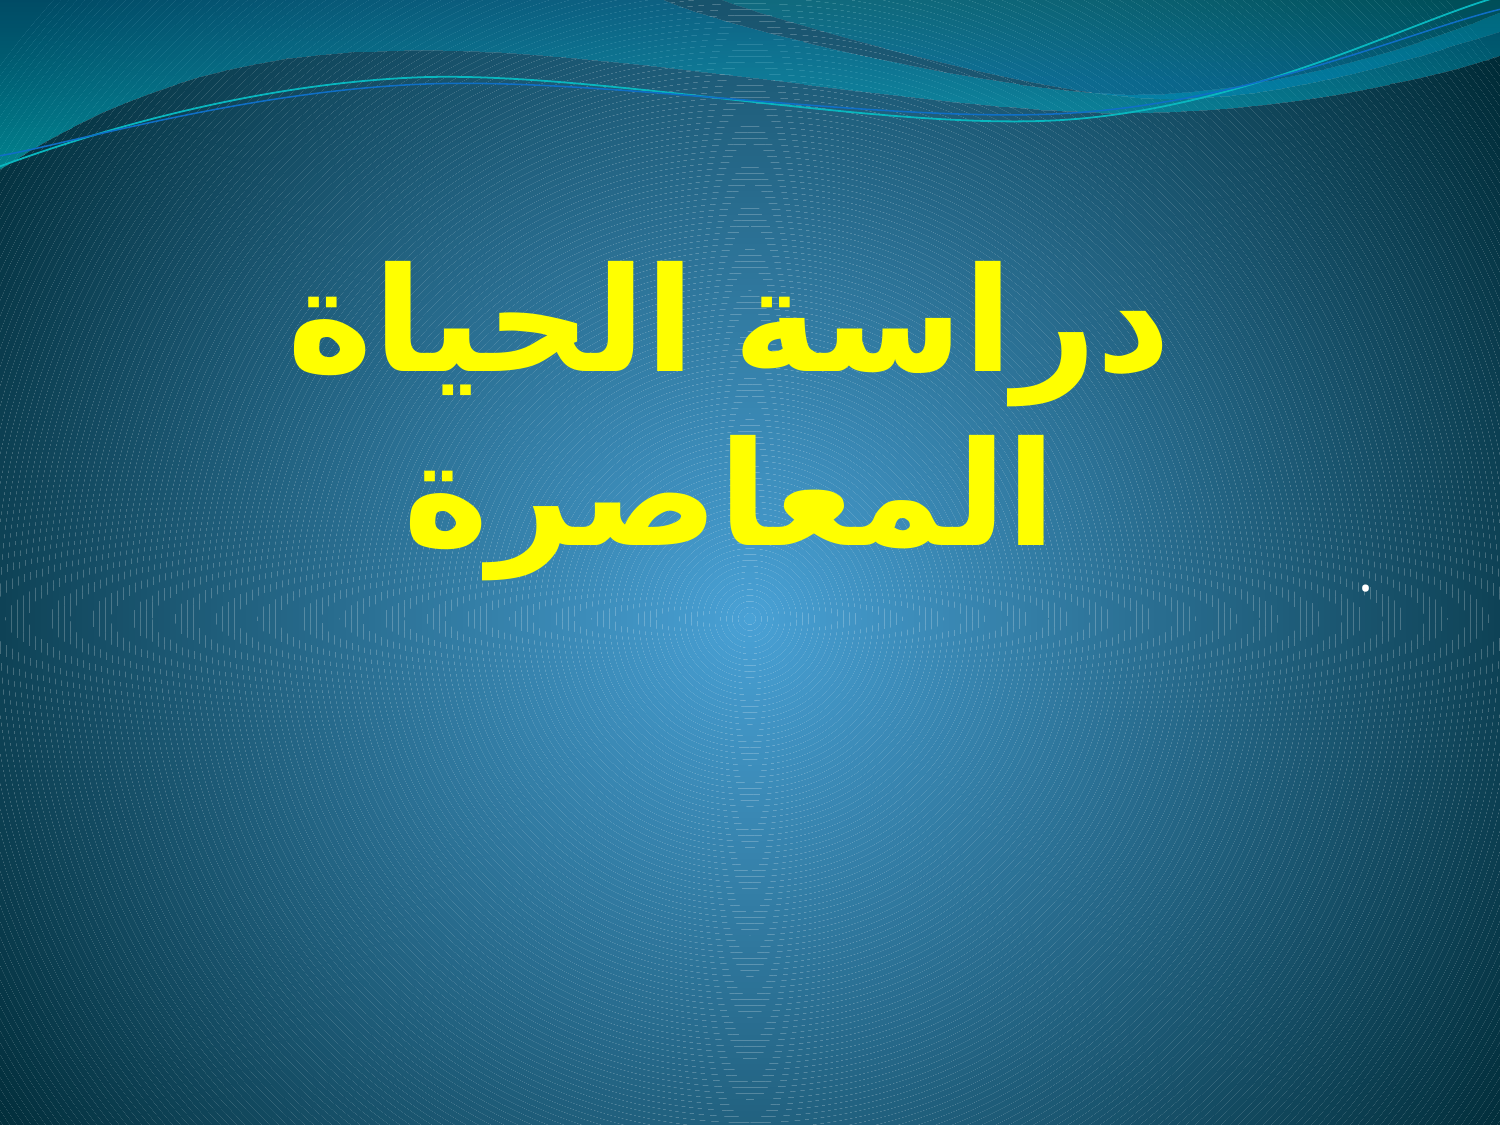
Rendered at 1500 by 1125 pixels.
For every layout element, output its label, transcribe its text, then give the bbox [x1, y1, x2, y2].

subtitle . [87, 529, 1376, 818]
title دراسة الحياة المعاصرة [87, 224, 1376, 529]
